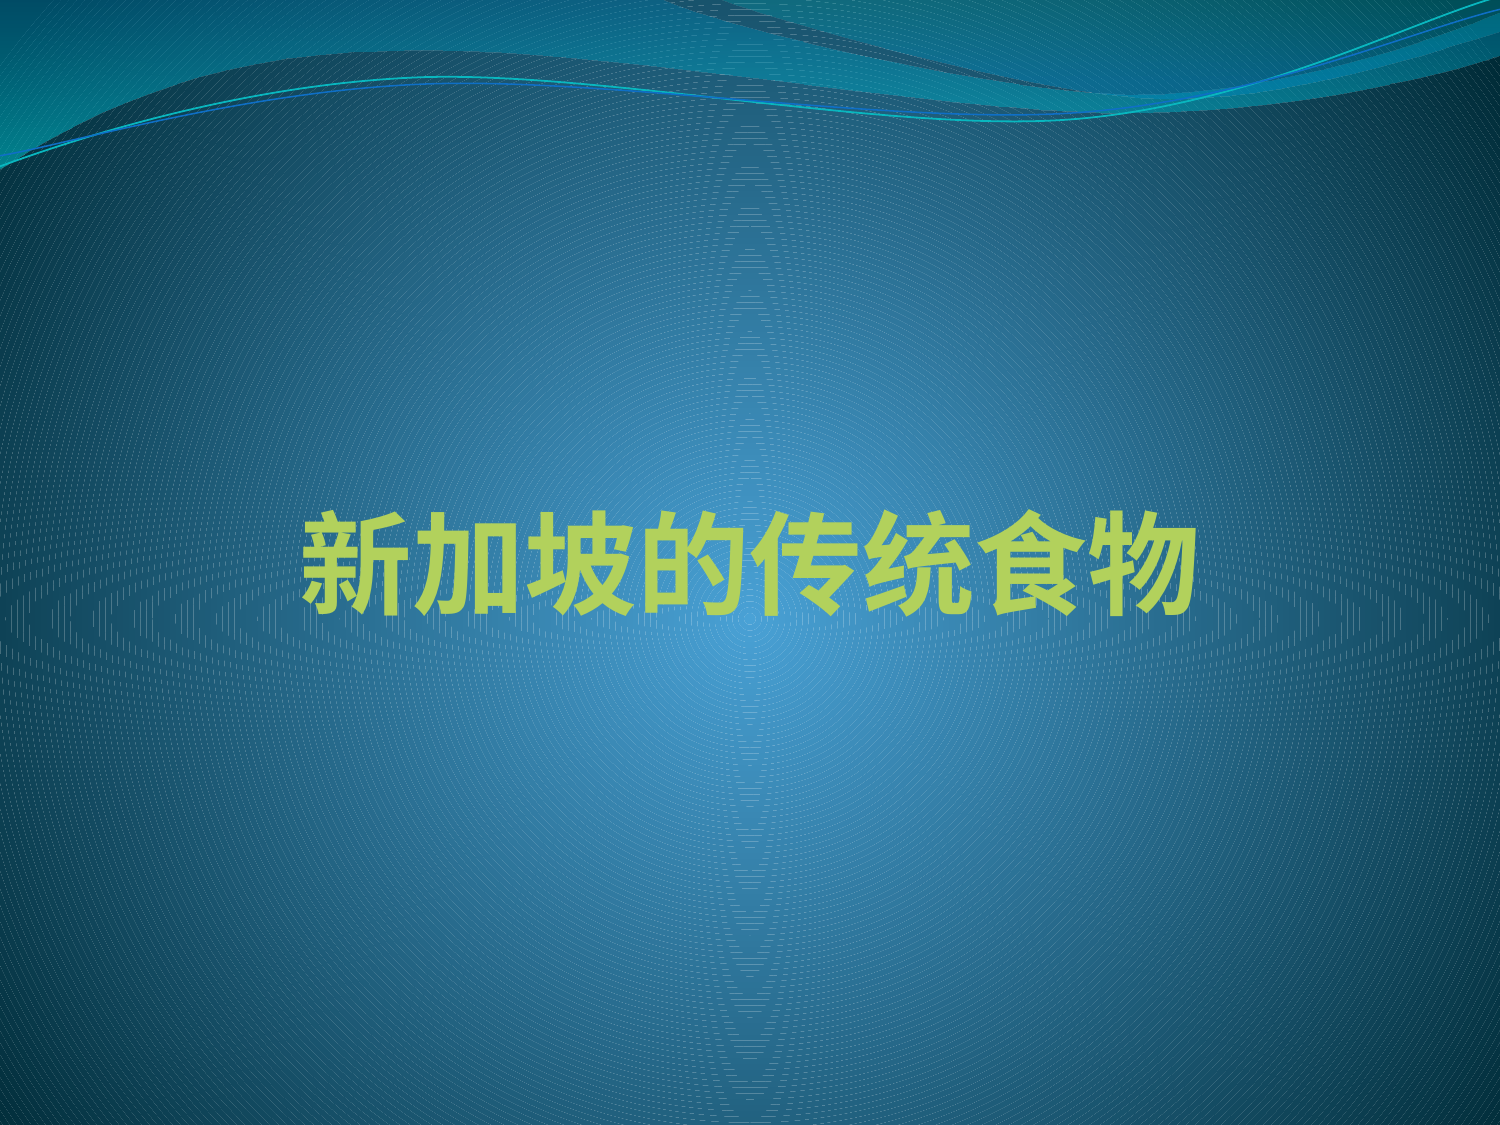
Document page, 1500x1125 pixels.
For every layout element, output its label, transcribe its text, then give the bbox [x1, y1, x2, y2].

text_box 新加坡的传统食物 [284, 486, 1215, 772]
